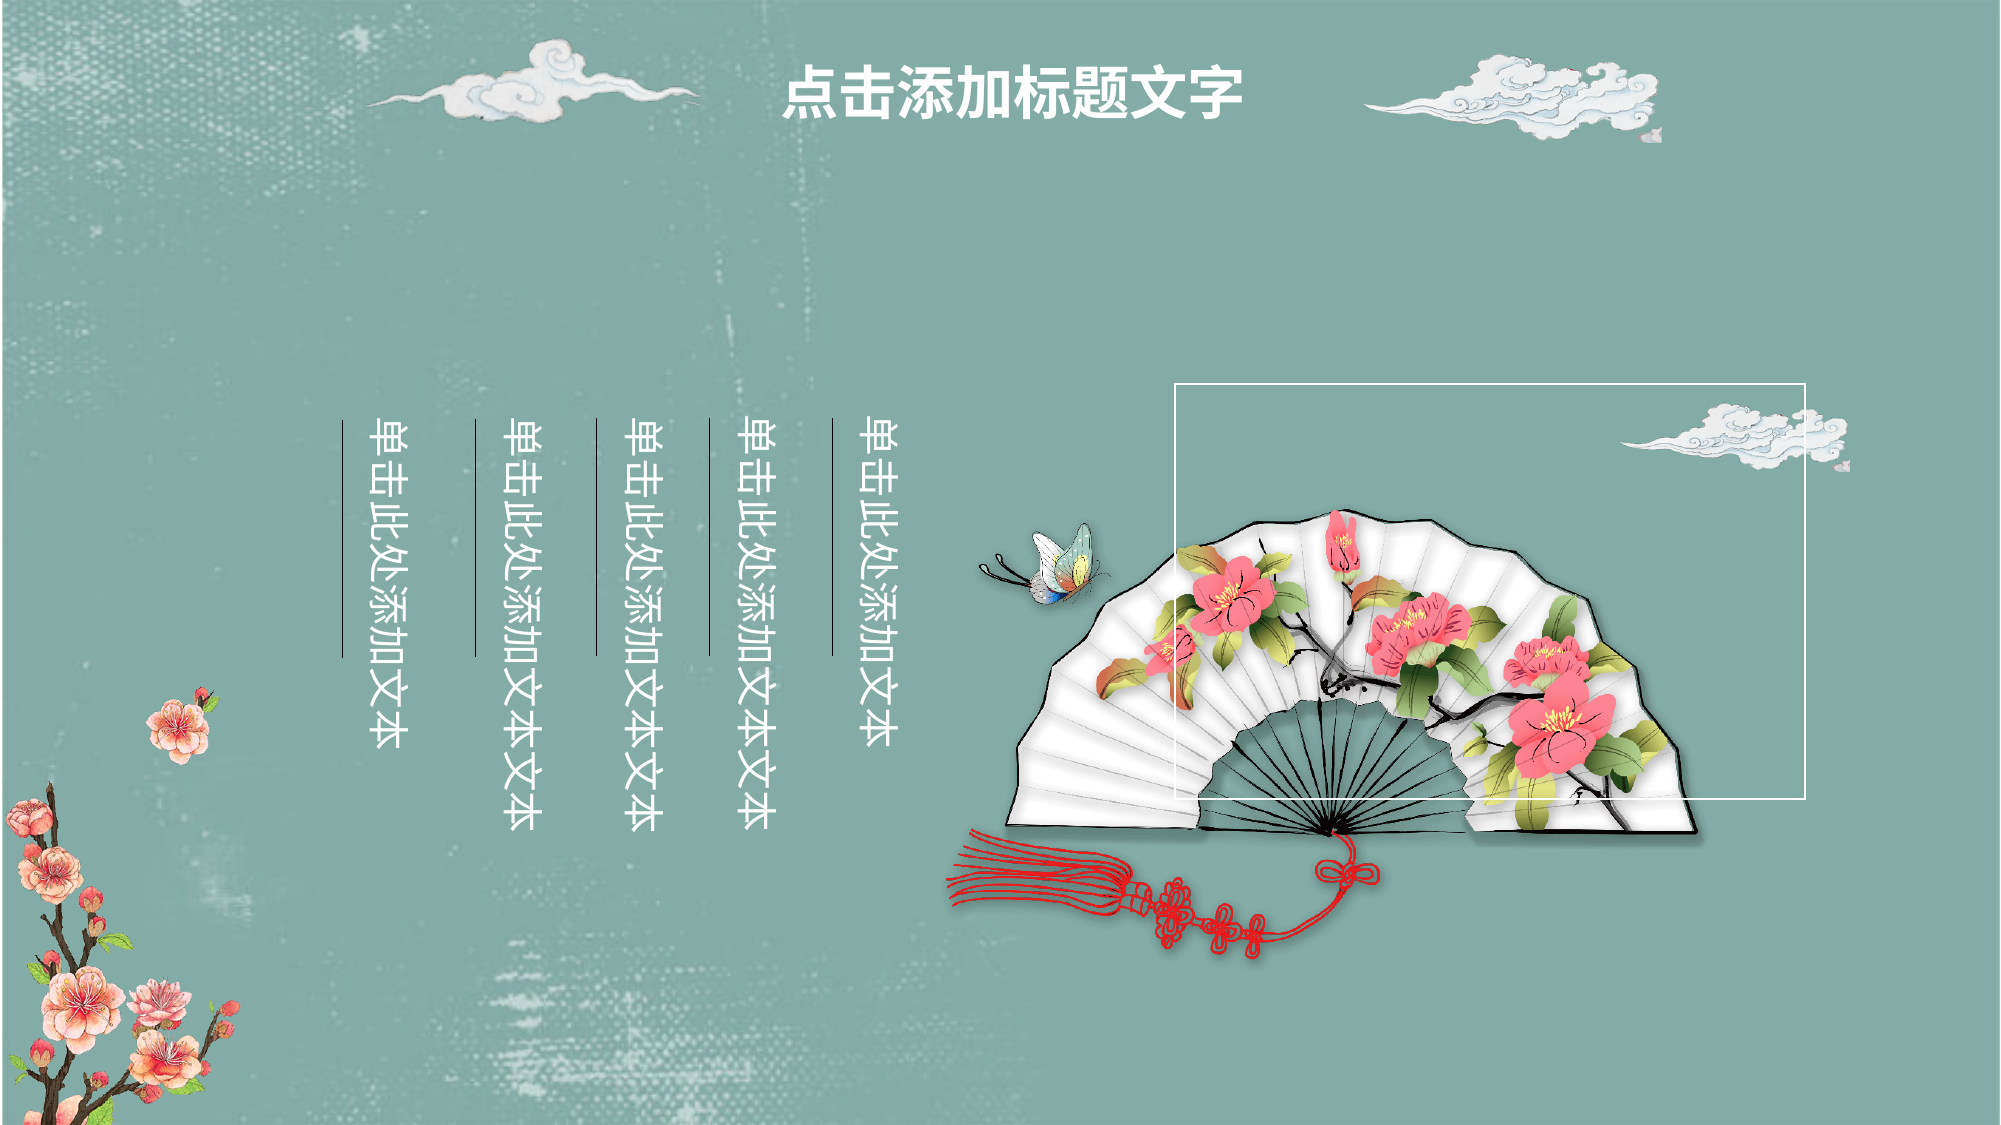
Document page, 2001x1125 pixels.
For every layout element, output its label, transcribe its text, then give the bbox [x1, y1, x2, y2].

picture [2, 0, 2001, 1125]
text_box 单击此处添加文本 [832, 400, 913, 791]
text_box 点击添加标题文字 [700, 49, 1326, 134]
text_box 单击此处添加文本文本 [596, 401, 678, 881]
text_box [1174, 383, 1806, 800]
text_box 单击此处添加文本 [342, 402, 423, 793]
text_box 单击此处添加文本文本 [476, 401, 557, 881]
text_box 单击此处添加文本文本 [710, 400, 791, 879]
